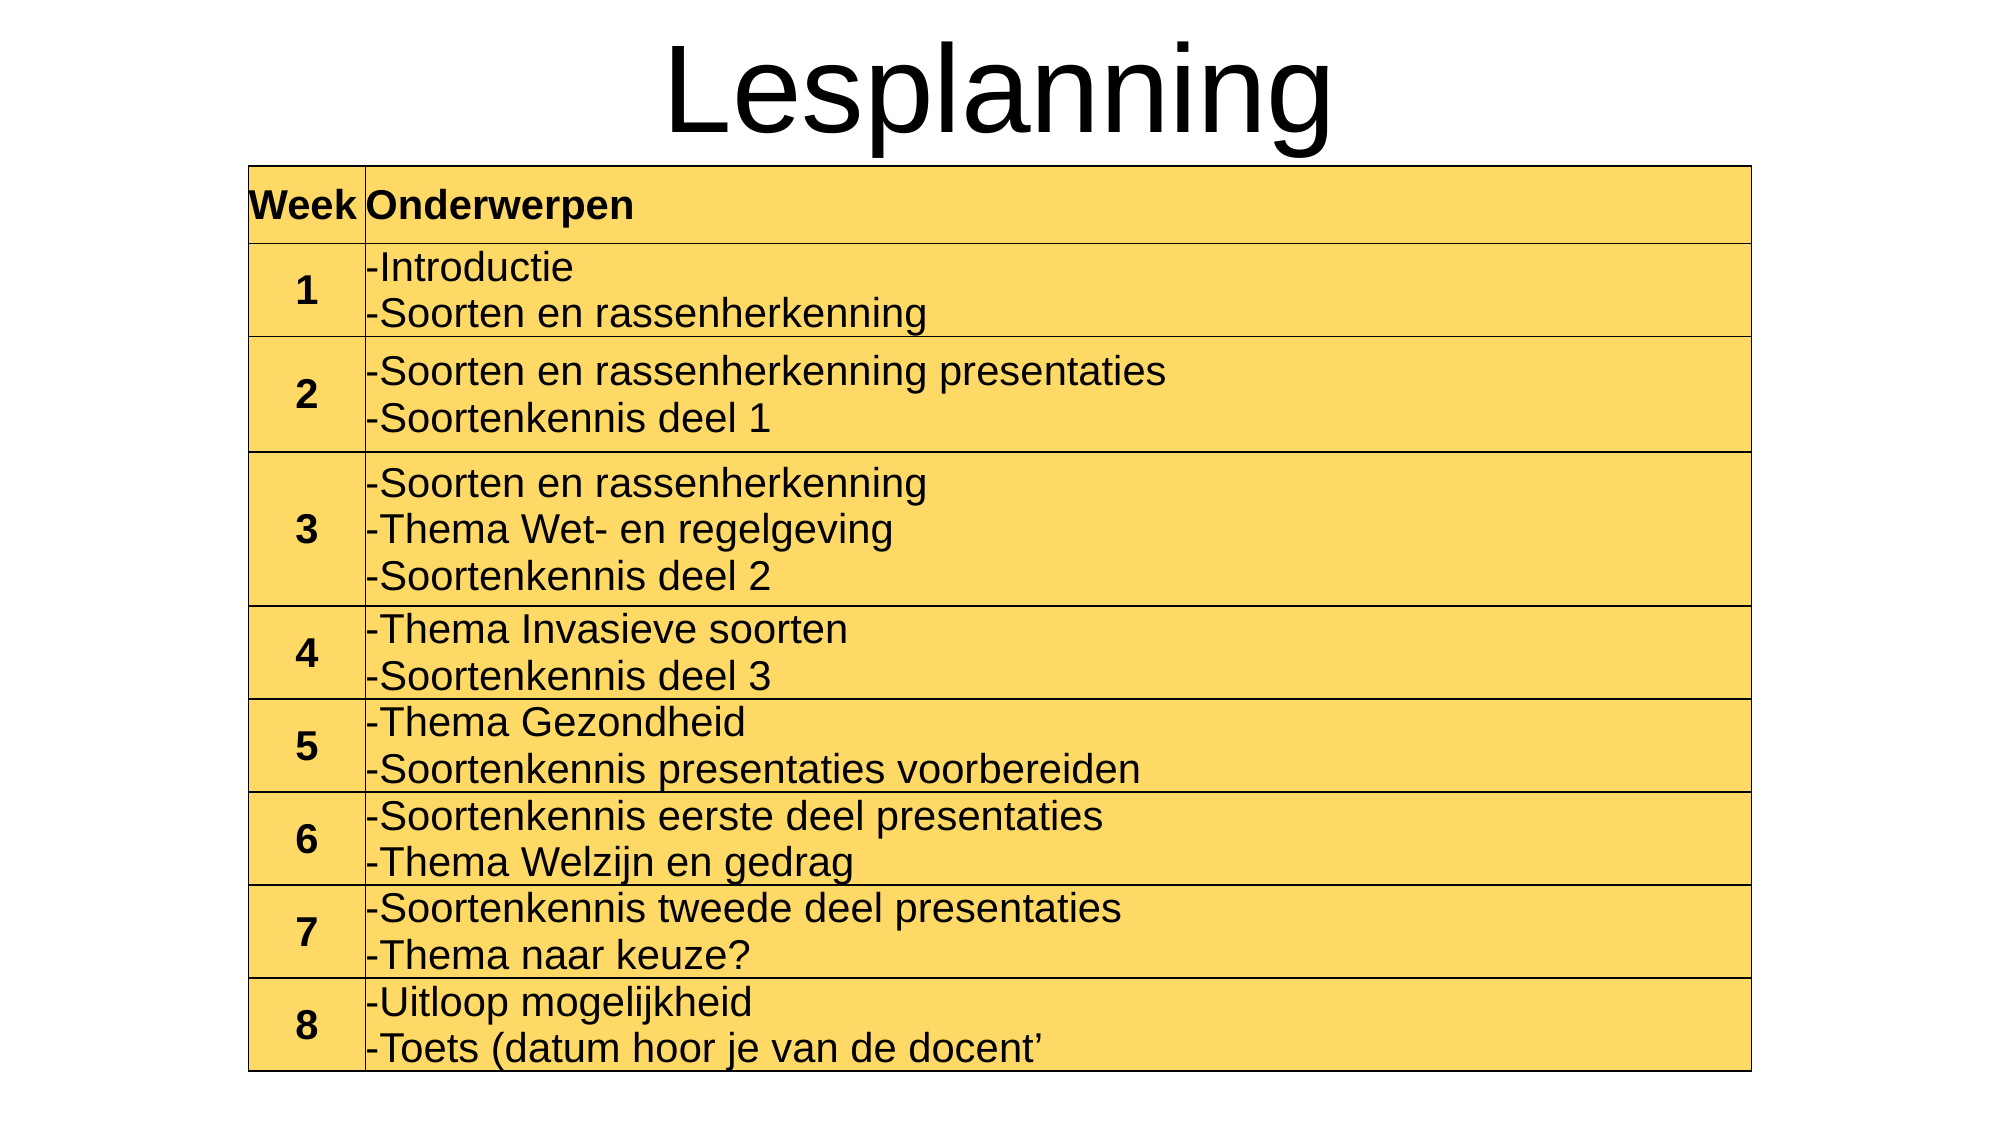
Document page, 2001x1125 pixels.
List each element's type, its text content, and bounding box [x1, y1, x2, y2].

table_cell -Introductie -Soorten en rassenherkenning [366, 244, 1751, 336]
table_cell 1 [249, 244, 365, 336]
table_cell 2 [249, 337, 365, 451]
table_cell 4 [249, 607, 365, 698]
table_cell -Thema Invasieve soorten -Soortenkennis deel 3 [366, 607, 1751, 698]
table_cell 3 [249, 453, 365, 605]
table_header Week [249, 167, 365, 243]
table_cell 8 [249, 979, 365, 1070]
text_box Lesplanning [260, 0, 1740, 165]
table_header Onderwerpen [366, 167, 1751, 243]
table_cell -Soorten en rassenherkenning presentaties -Soortenkennis deel 1 [366, 337, 1751, 451]
table_cell -Uitloop mogelijkheid -Toets (datum hoor je van de docent’ [366, 979, 1751, 1070]
table_cell 6 [249, 793, 365, 884]
table_cell -Thema Gezondheid -Soortenkennis presentaties voorbereiden [366, 700, 1751, 791]
table_cell 7 [249, 886, 365, 977]
table_cell 5 [249, 700, 365, 791]
table_cell -Soorten en rassenherkenning -Thema Wet- en regelgeving -Soortenkennis deel 2 [366, 453, 1751, 605]
table_cell -Soortenkennis tweede deel presentaties -Thema naar keuze? [366, 886, 1751, 977]
table_cell -Soortenkennis eerste deel presentaties -Thema Welzijn en gedrag [366, 793, 1751, 884]
